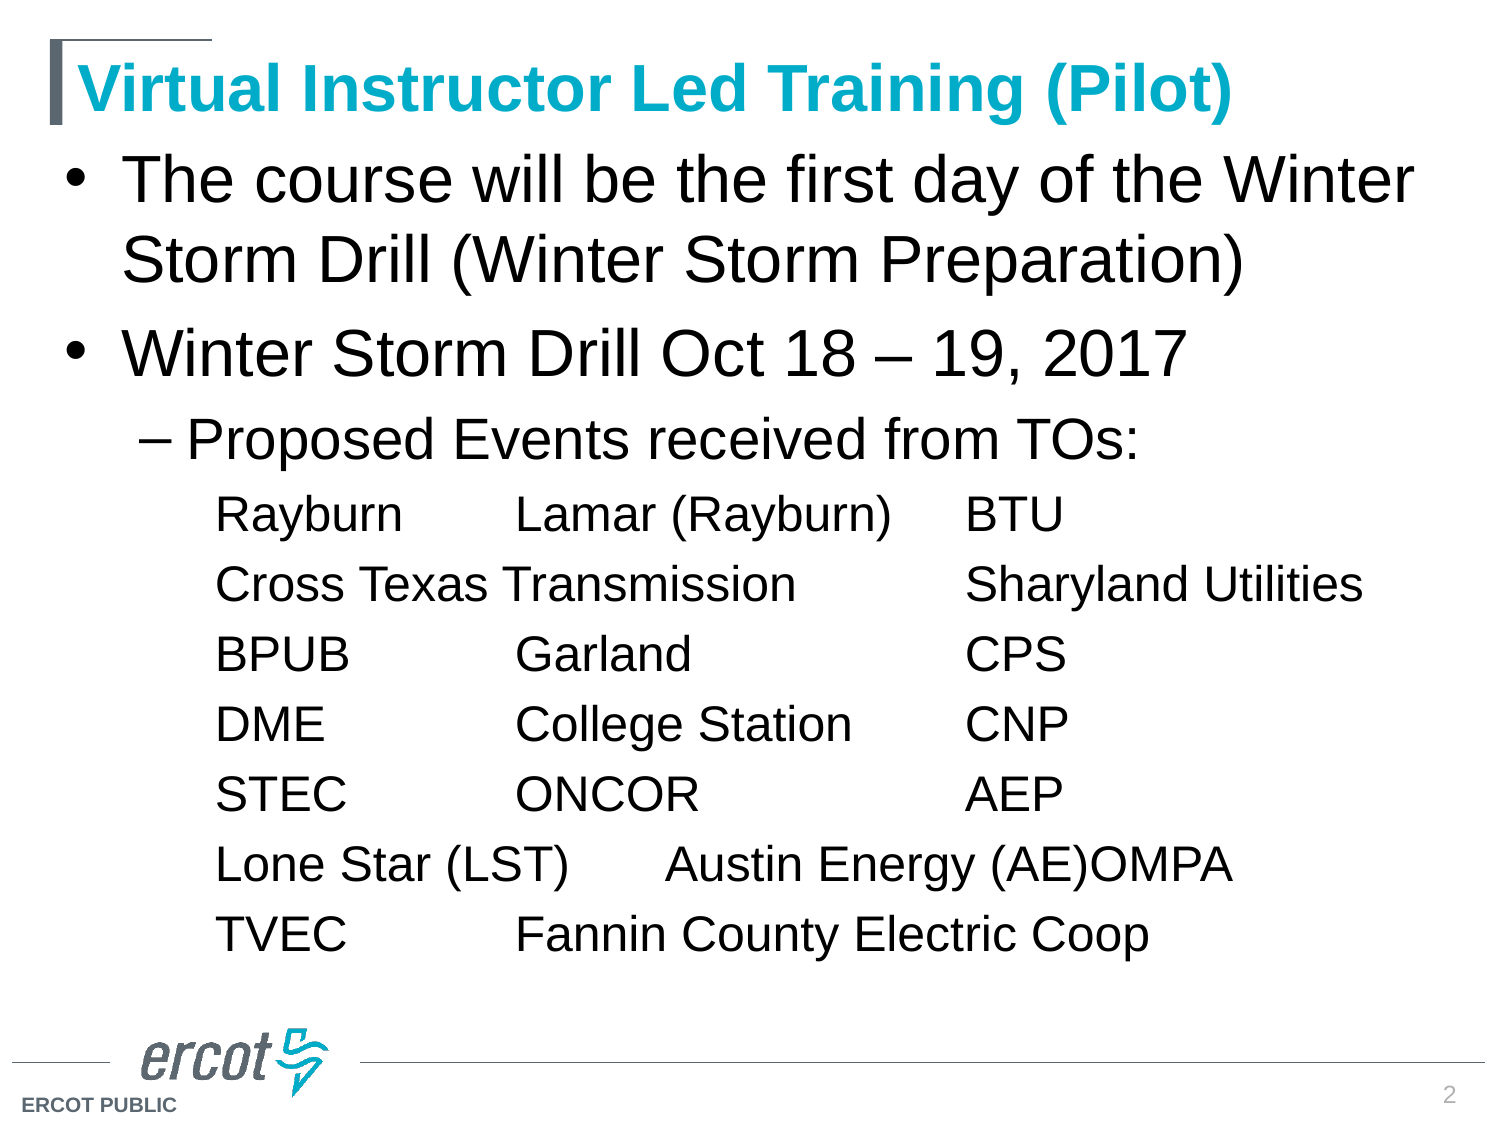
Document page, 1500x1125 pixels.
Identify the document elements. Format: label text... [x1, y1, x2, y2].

list The course will be the first day of the Winter Storm Drill (Winter Storm Preparation) Winter Storm Drill Oct 18 – 19, 2017 Proposed Events received from TOs: Rayburn Lamar (Rayburn) BTU Cross Texas Transmission Sharyland Utilities BPUB Garland CPS DME College Station CNP STEC ONCOR AEP Lone Star (LST) Austin Energy (AE)OMPA TVEC Fannin County Electric Coop [50, 128, 1450, 992]
title Virtual Instructor Led Training (Pilot) [62, 37, 1450, 128]
slide_number 2 [1412, 1076, 1488, 1112]
picture [137, 1024, 332, 1100]
